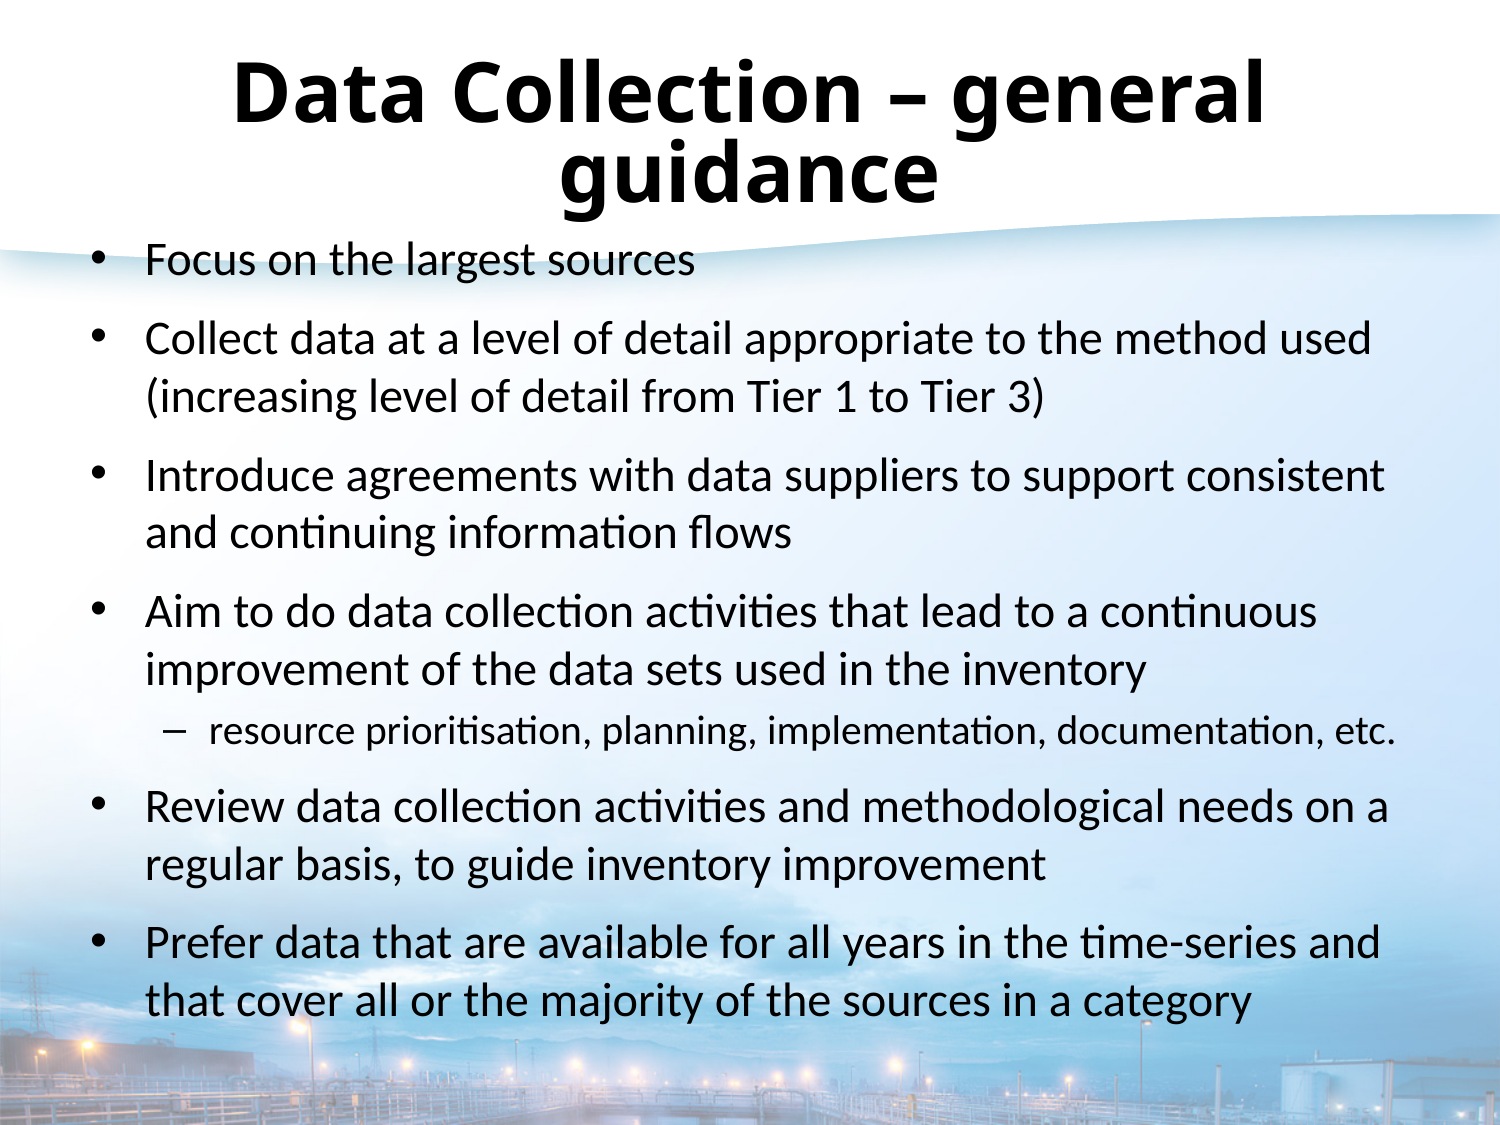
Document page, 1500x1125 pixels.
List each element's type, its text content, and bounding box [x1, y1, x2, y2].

list Focus on the largest sources Collect data at a level of detail appropriate to the method used (increasing level of detail from Tier 1 to Tier 3) Introduce agreements with data suppliers to support consistent and continuing information flows Aim to do data collection activities that lead to a continuous improvement of the data sets used in the inventory resource prioritisation, planning, implementation, documentation, etc. Review data collection activities and methodological needs on a regular basis, to guide inventory improvement Prefer data that are available for all years in the time-series and that cover all or the majority of the sources in a category [75, 219, 1425, 1071]
picture [0, 215, 1500, 1125]
title Data Collection – general guidance [75, 45, 1425, 219]
